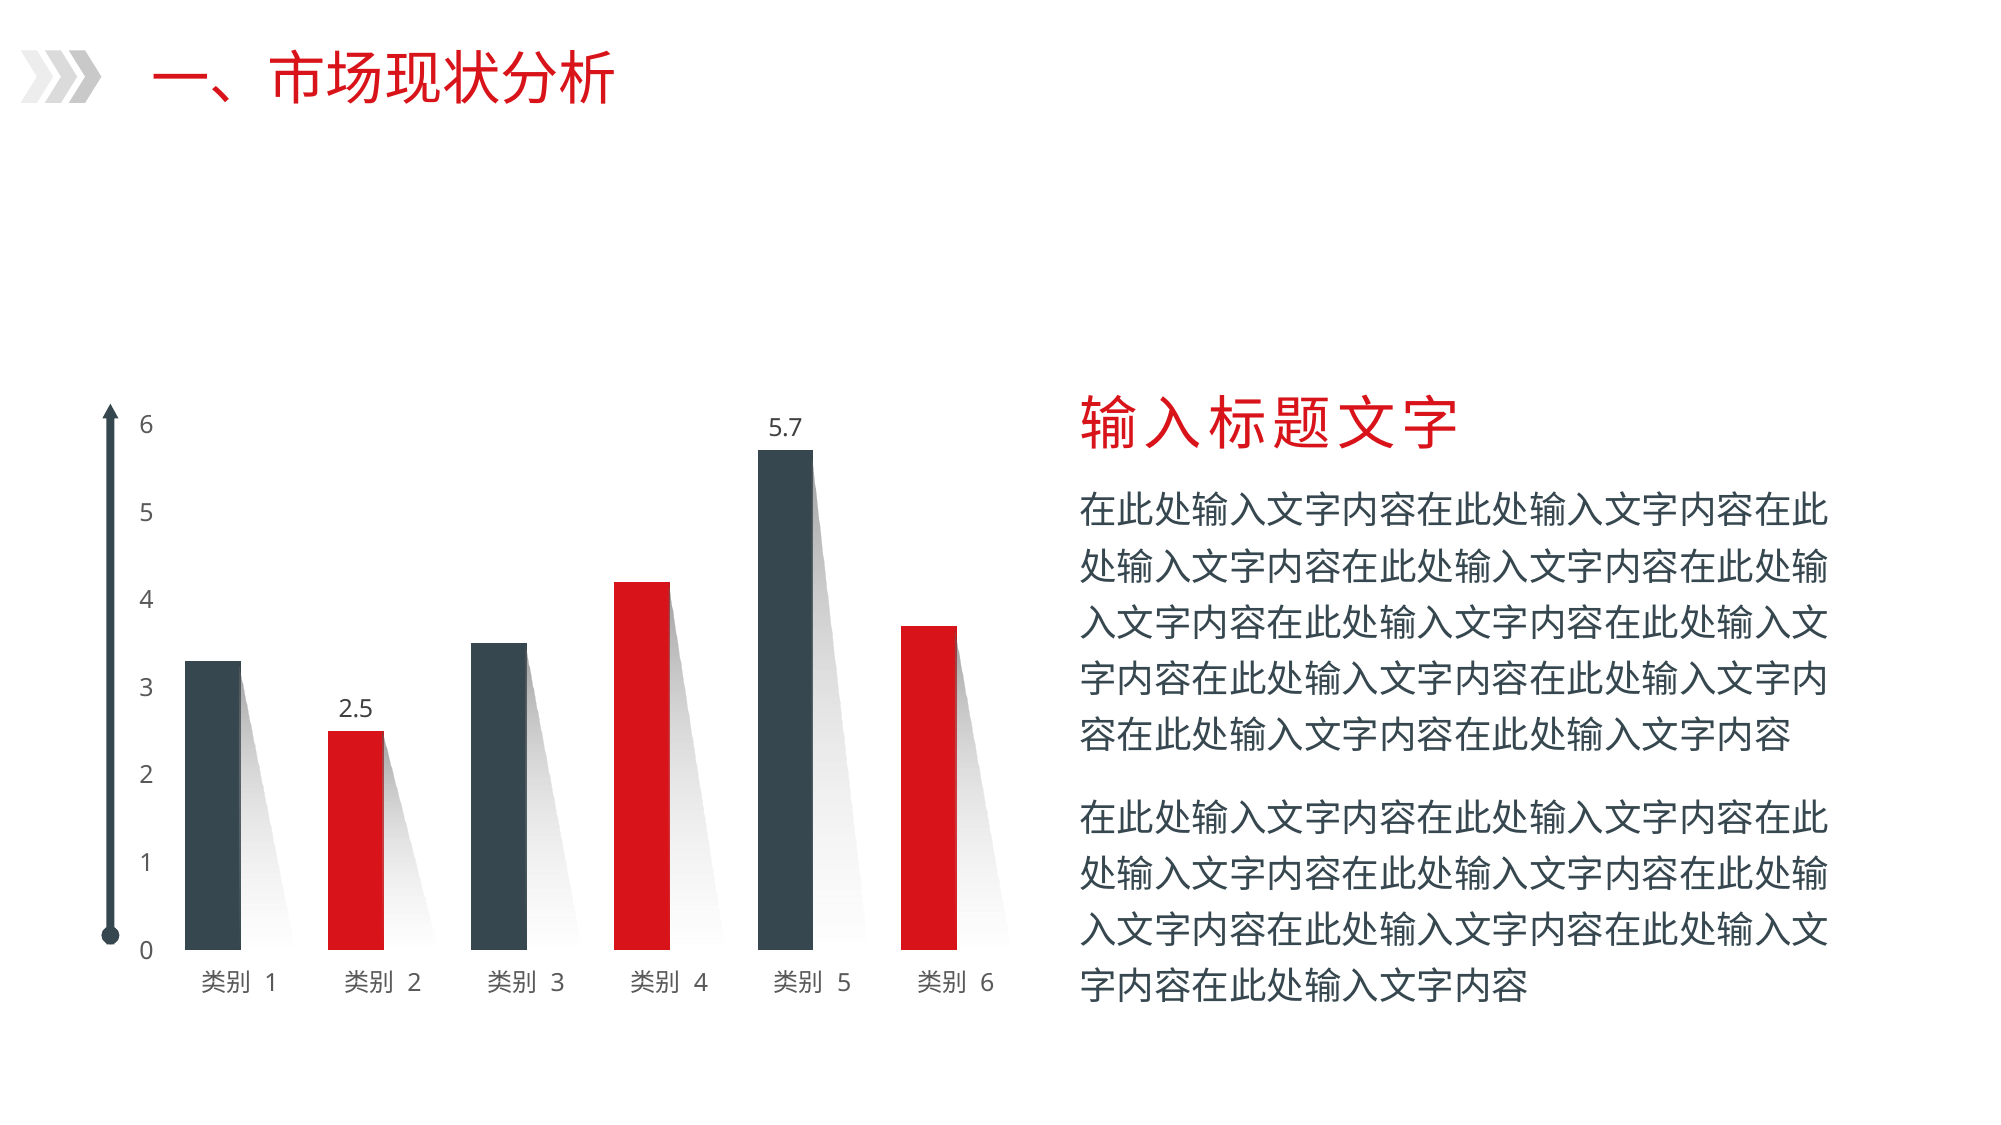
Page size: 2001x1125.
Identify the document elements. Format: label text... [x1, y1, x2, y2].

text_box 输入标题文字 [1064, 378, 1514, 464]
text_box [101, 403, 120, 945]
chart [120, 394, 1046, 1012]
text_box 在此处输入文字内容在此处输入文字内容在此处输入文字内容在此处输入文字内容在此处输入文字内容在此处输入文字内容在此处输入文字内容在此处输入文字内容在此处输入文字内容在此处输入文字内容在此处输入文字内容 [1064, 467, 1860, 764]
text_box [20, 50, 102, 103]
text_box 一、市场现状分析 [136, 33, 633, 119]
text_box 在此处输入文字内容在此处输入文字内容在此处输入文字内容在此处输入文字内容在此处输入文字内容在此处输入文字内容在此处输入文字内容在此处输入文字内容 [1064, 774, 1860, 1015]
